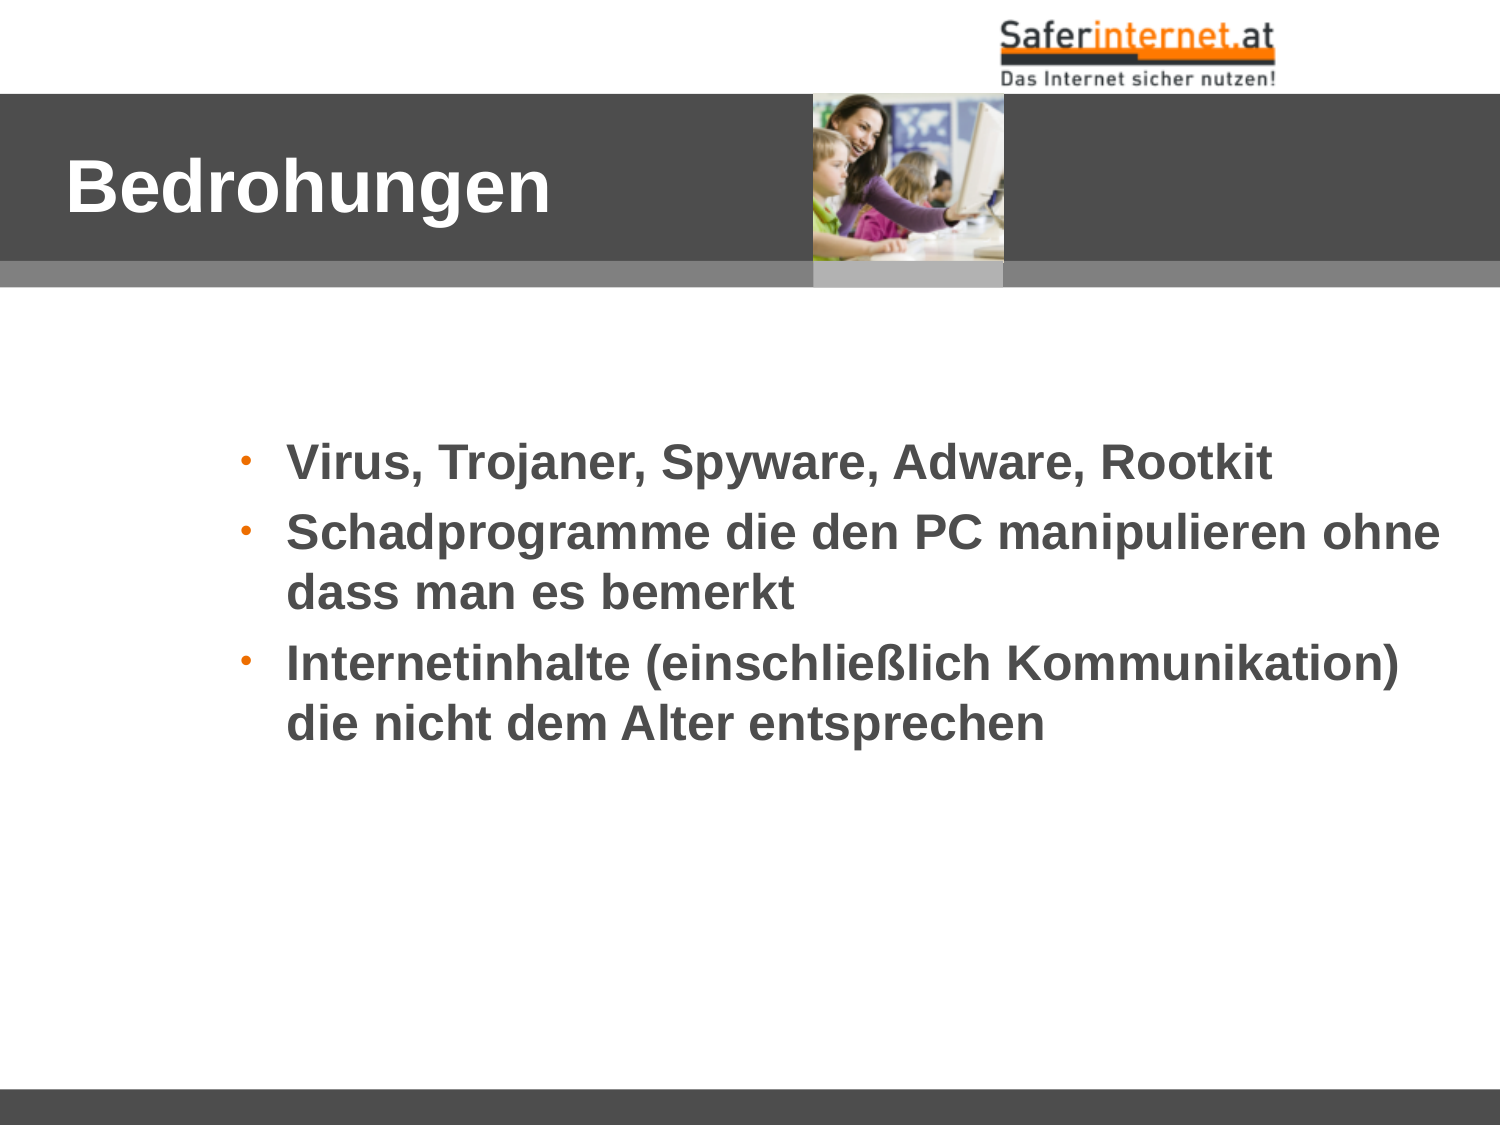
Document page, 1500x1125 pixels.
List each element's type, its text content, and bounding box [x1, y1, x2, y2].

picture [813, 93, 1004, 130]
subtitle Virus, Trojaner, Spyware, Adware, Rootkit Schadprogramme die den PC manipulieren ohne dass man es bemerkt Internetinhalte (einschließlich Kommunikation) die nicht dem Alter entsprechen [225, 422, 1463, 876]
title Bedrohungen [50, 130, 1463, 318]
picture [994, 15, 1282, 92]
